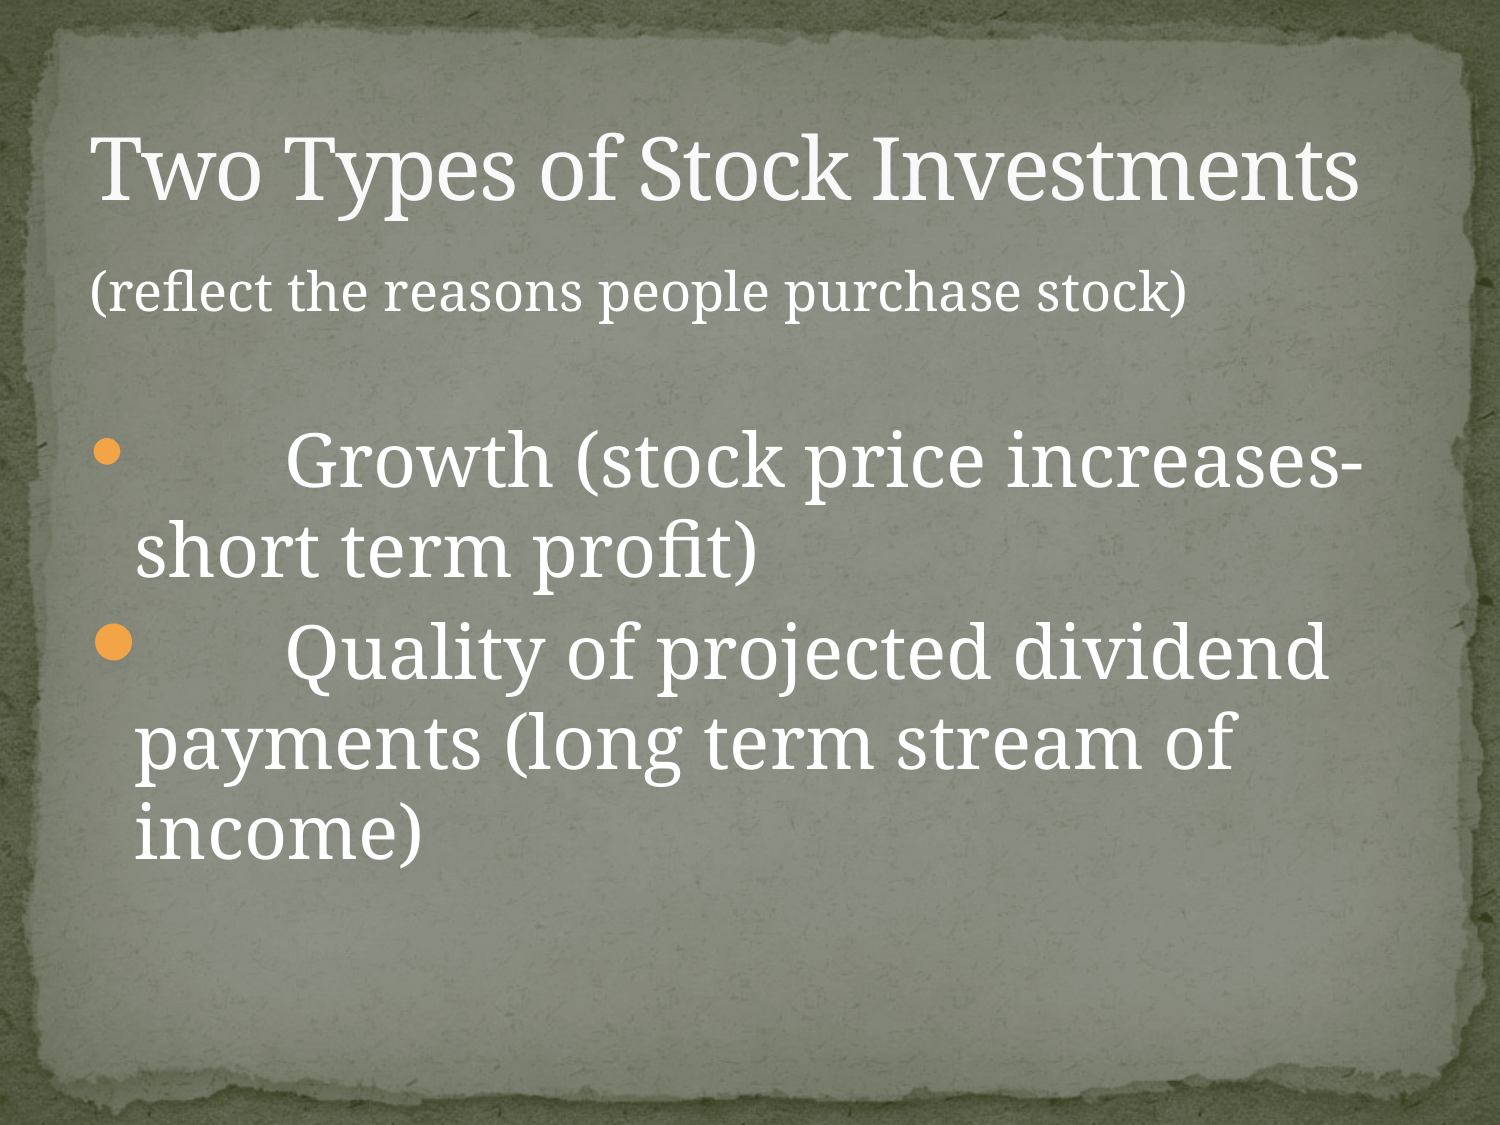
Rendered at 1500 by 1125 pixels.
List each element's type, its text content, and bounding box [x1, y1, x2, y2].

title Two Types of Stock Investments [74, 24, 1425, 225]
list (reflect the reasons people purchase stock) Growth (stock price increases-short term profit) Quality of projected dividend payments (long term stream of income) [75, 249, 1425, 1000]
